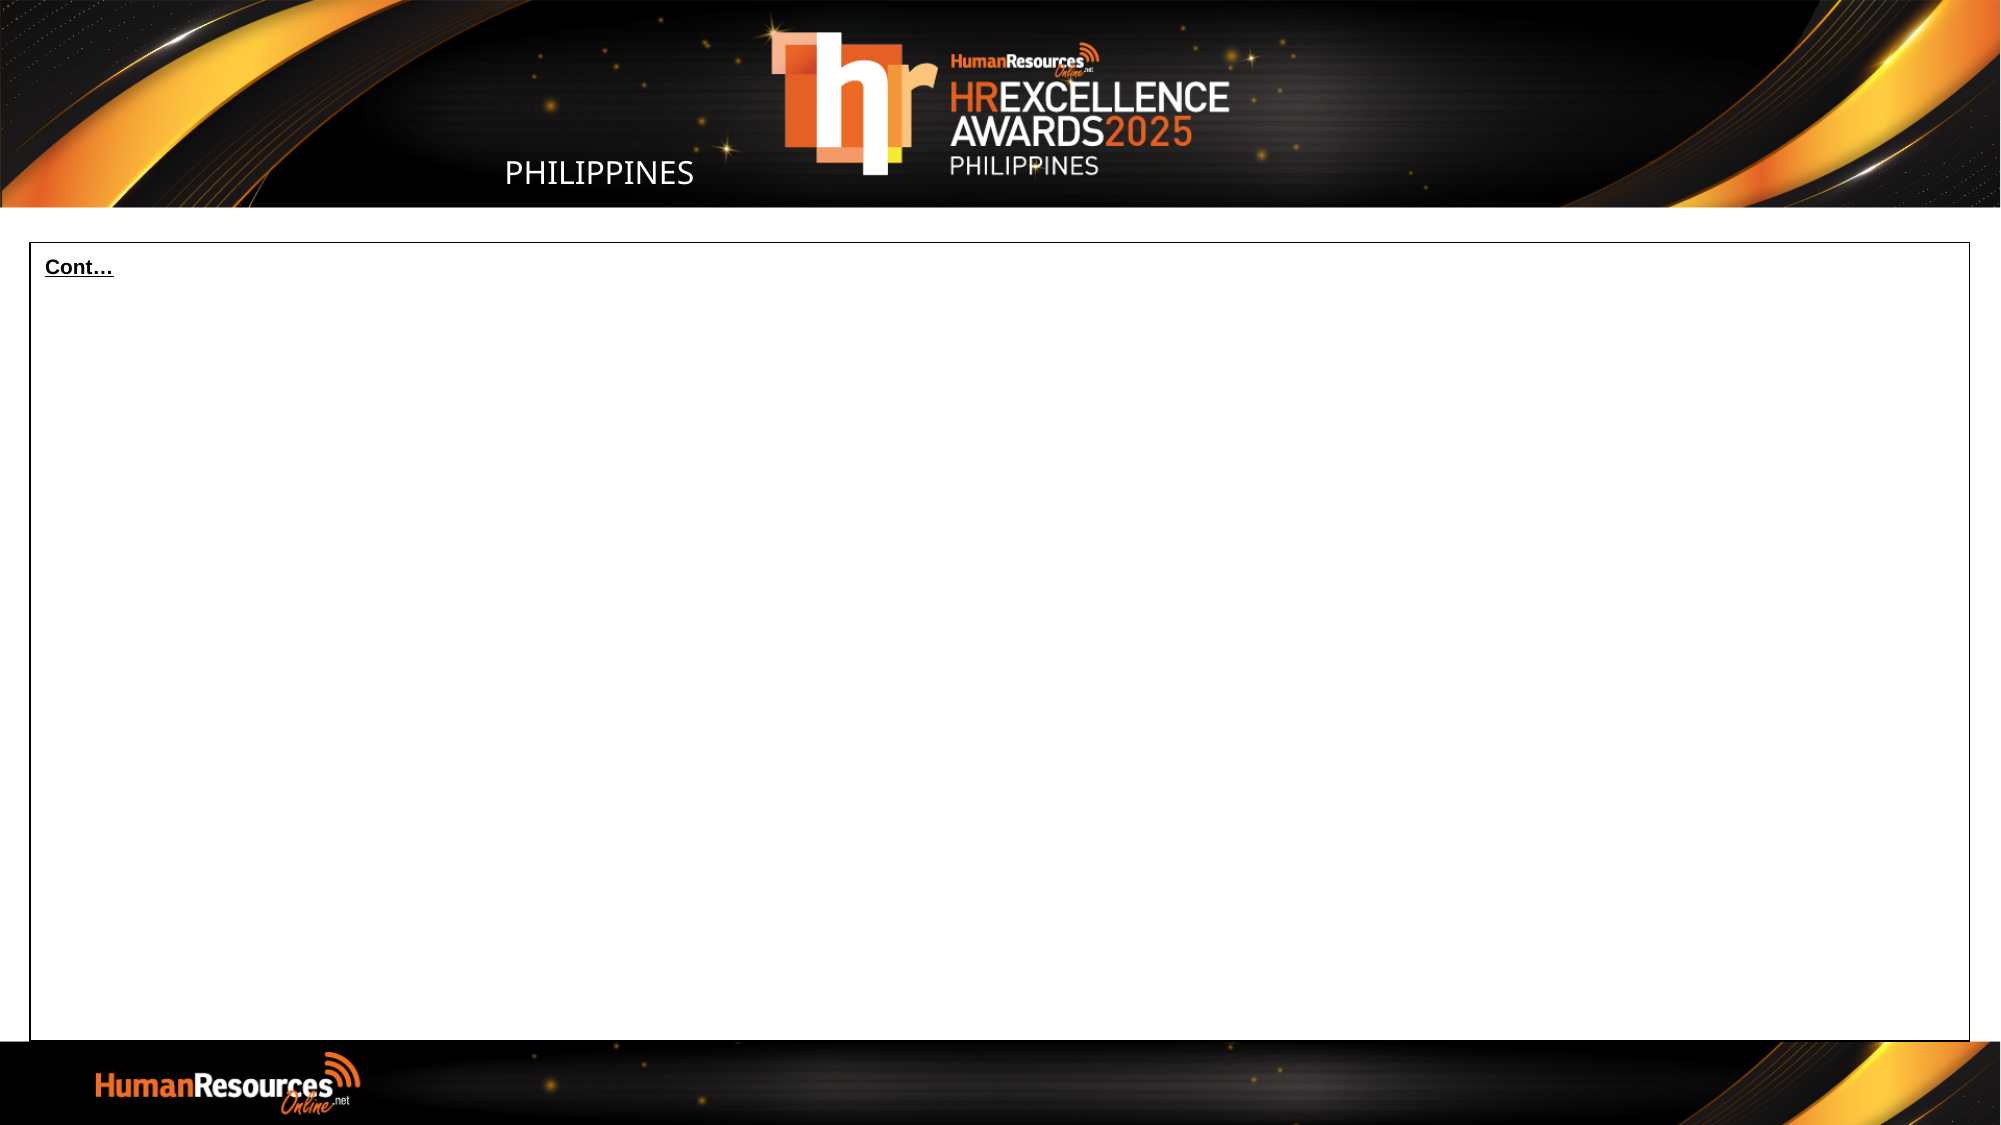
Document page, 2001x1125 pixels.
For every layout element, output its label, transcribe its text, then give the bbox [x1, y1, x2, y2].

text_box PHILIPPINES [489, 145, 1490, 199]
text_box Cont… [30, 242, 1970, 1042]
picture [0, 0, 2001, 1125]
